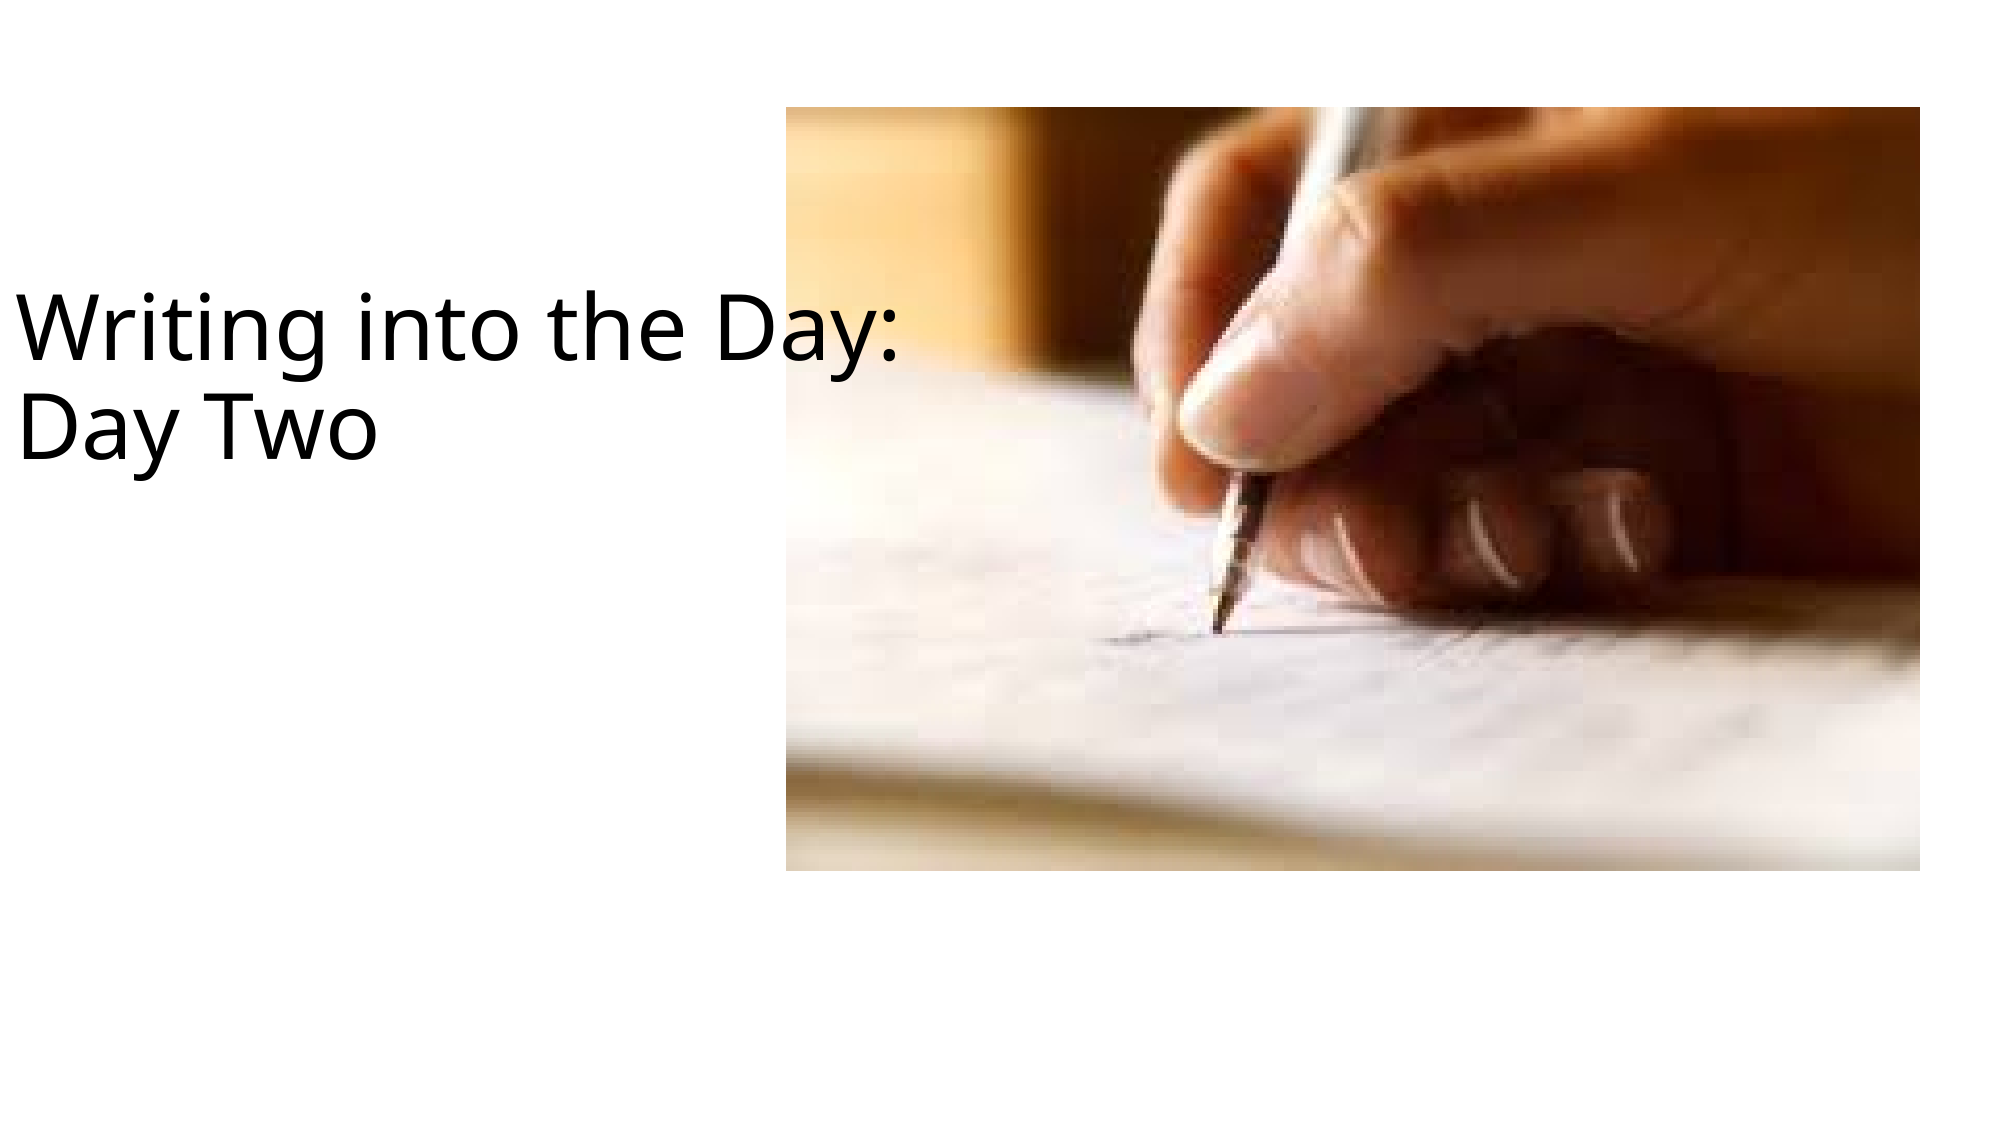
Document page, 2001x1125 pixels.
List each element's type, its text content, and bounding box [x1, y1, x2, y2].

title Writing into the Day: Day Two [0, 184, 786, 576]
picture [786, 107, 1920, 871]
